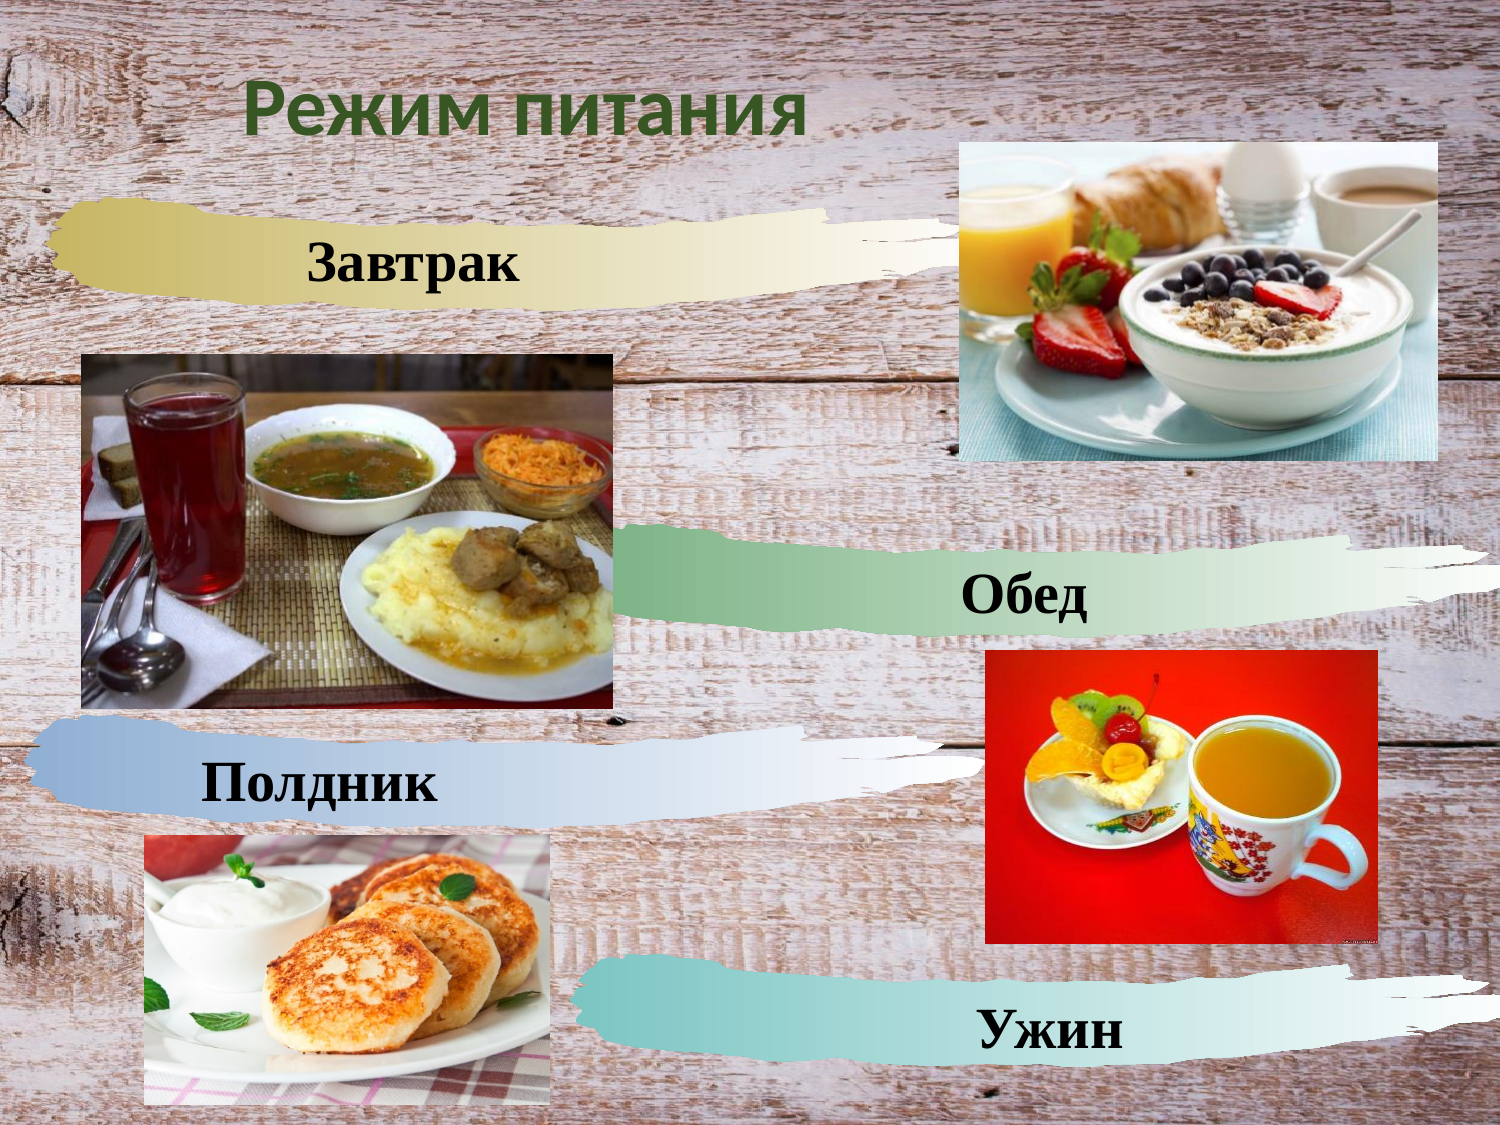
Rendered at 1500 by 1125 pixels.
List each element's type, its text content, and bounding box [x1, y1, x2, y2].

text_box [23, 714, 985, 830]
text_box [568, 953, 1500, 1069]
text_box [44, 196, 959, 312]
picture [0, 0, 1500, 1125]
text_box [613, 523, 1500, 639]
title Режим питания [0, 22, 1092, 194]
